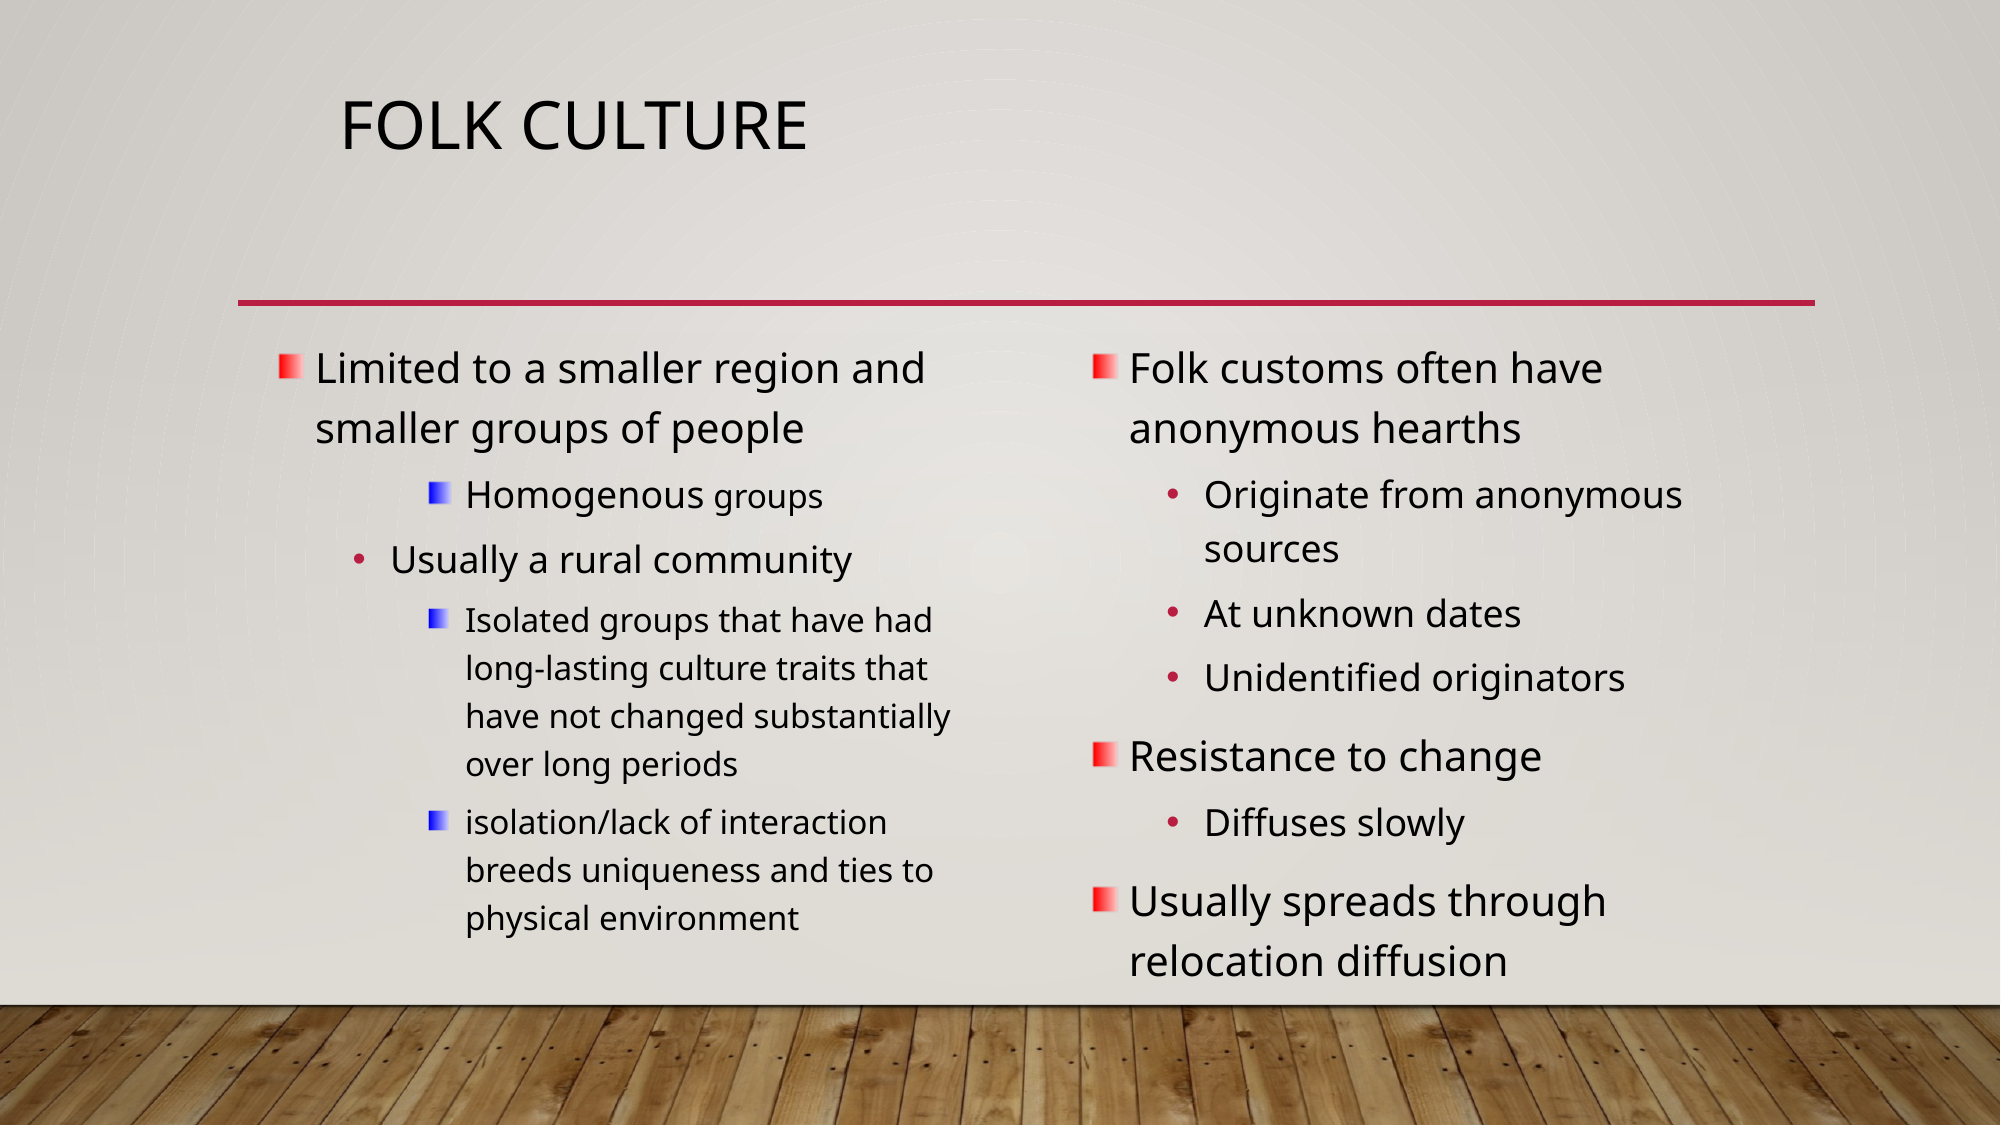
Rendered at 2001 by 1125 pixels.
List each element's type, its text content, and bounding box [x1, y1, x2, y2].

picture [427, 607, 451, 631]
title Folk Culture [324, 84, 1675, 188]
picture [277, 352, 307, 382]
picture [427, 480, 454, 507]
picture [1091, 885, 1121, 915]
picture [1091, 352, 1121, 382]
list Folk customs often have anonymous hearths Originate from anonymous sources At unknown dates Unidentified originators Resistance to change Diffuses slowly Usually spreads through relocation diffusion [1076, 324, 1814, 986]
picture [427, 809, 451, 833]
list Limited to a smaller region and smaller groups of people Homogenous groups Usually a rural community Isolated groups that have had long-lasting culture traits that have not changed substantially over long periods isolation/lack of interaction breeds uniqueness and ties to physical environment [262, 324, 1000, 1102]
picture [1091, 740, 1121, 770]
picture [0, 1005, 2000, 1125]
